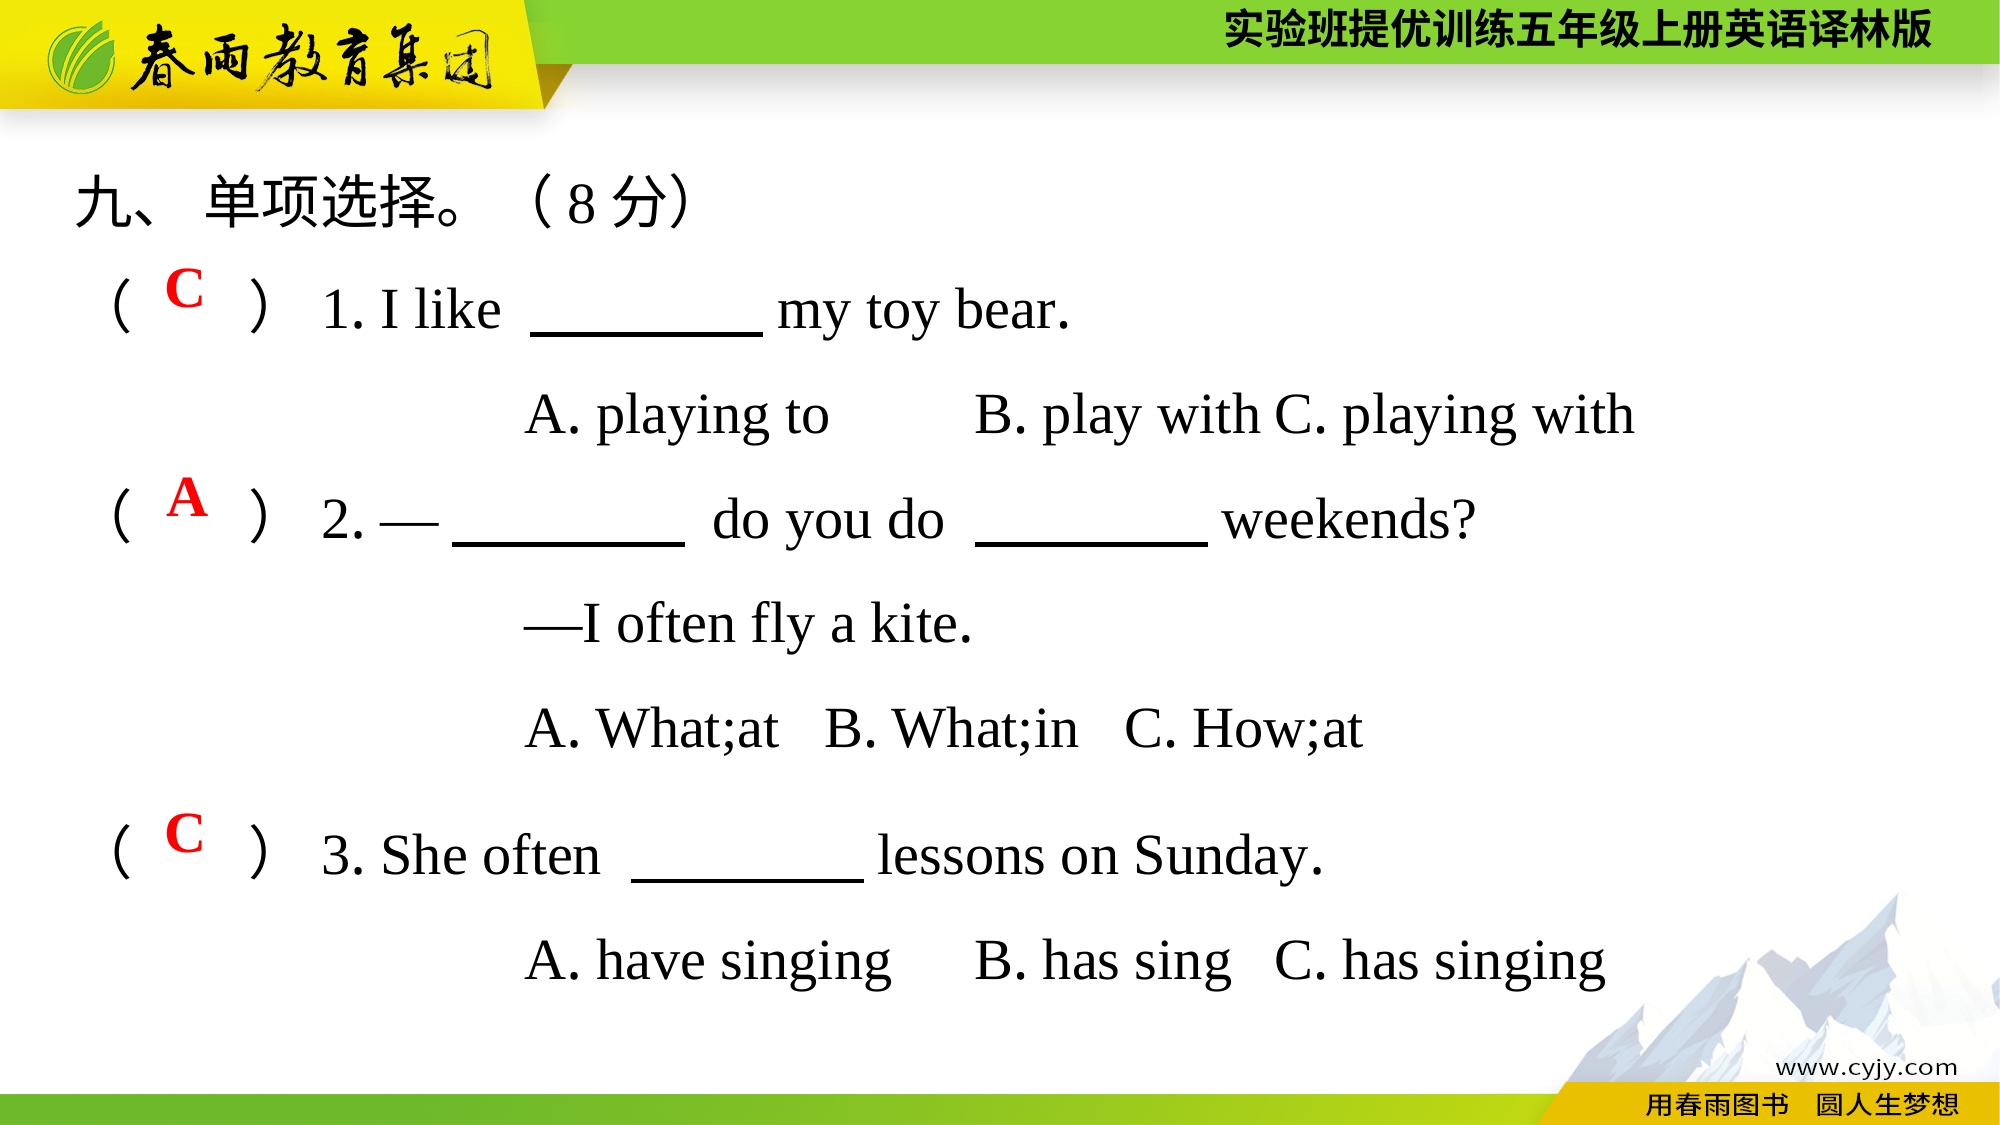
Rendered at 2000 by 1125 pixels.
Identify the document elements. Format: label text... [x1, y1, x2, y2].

text_box A [151, 450, 223, 536]
text_box C [149, 787, 222, 872]
text_box （ ）3. She often lessons on Sunday. A. have singing B. has sing C. has singing [59, 773, 1944, 999]
text_box C [149, 242, 222, 327]
list 九、 单项选择。（8分） （ ）1. I like my toy bear. A. playing to B. play with C. playing with （ ）2. — do you do weekends? —I often fly a kite. A. What;at B. What;in C. How;at [59, 122, 1944, 761]
picture [0, 0, 2000, 1125]
